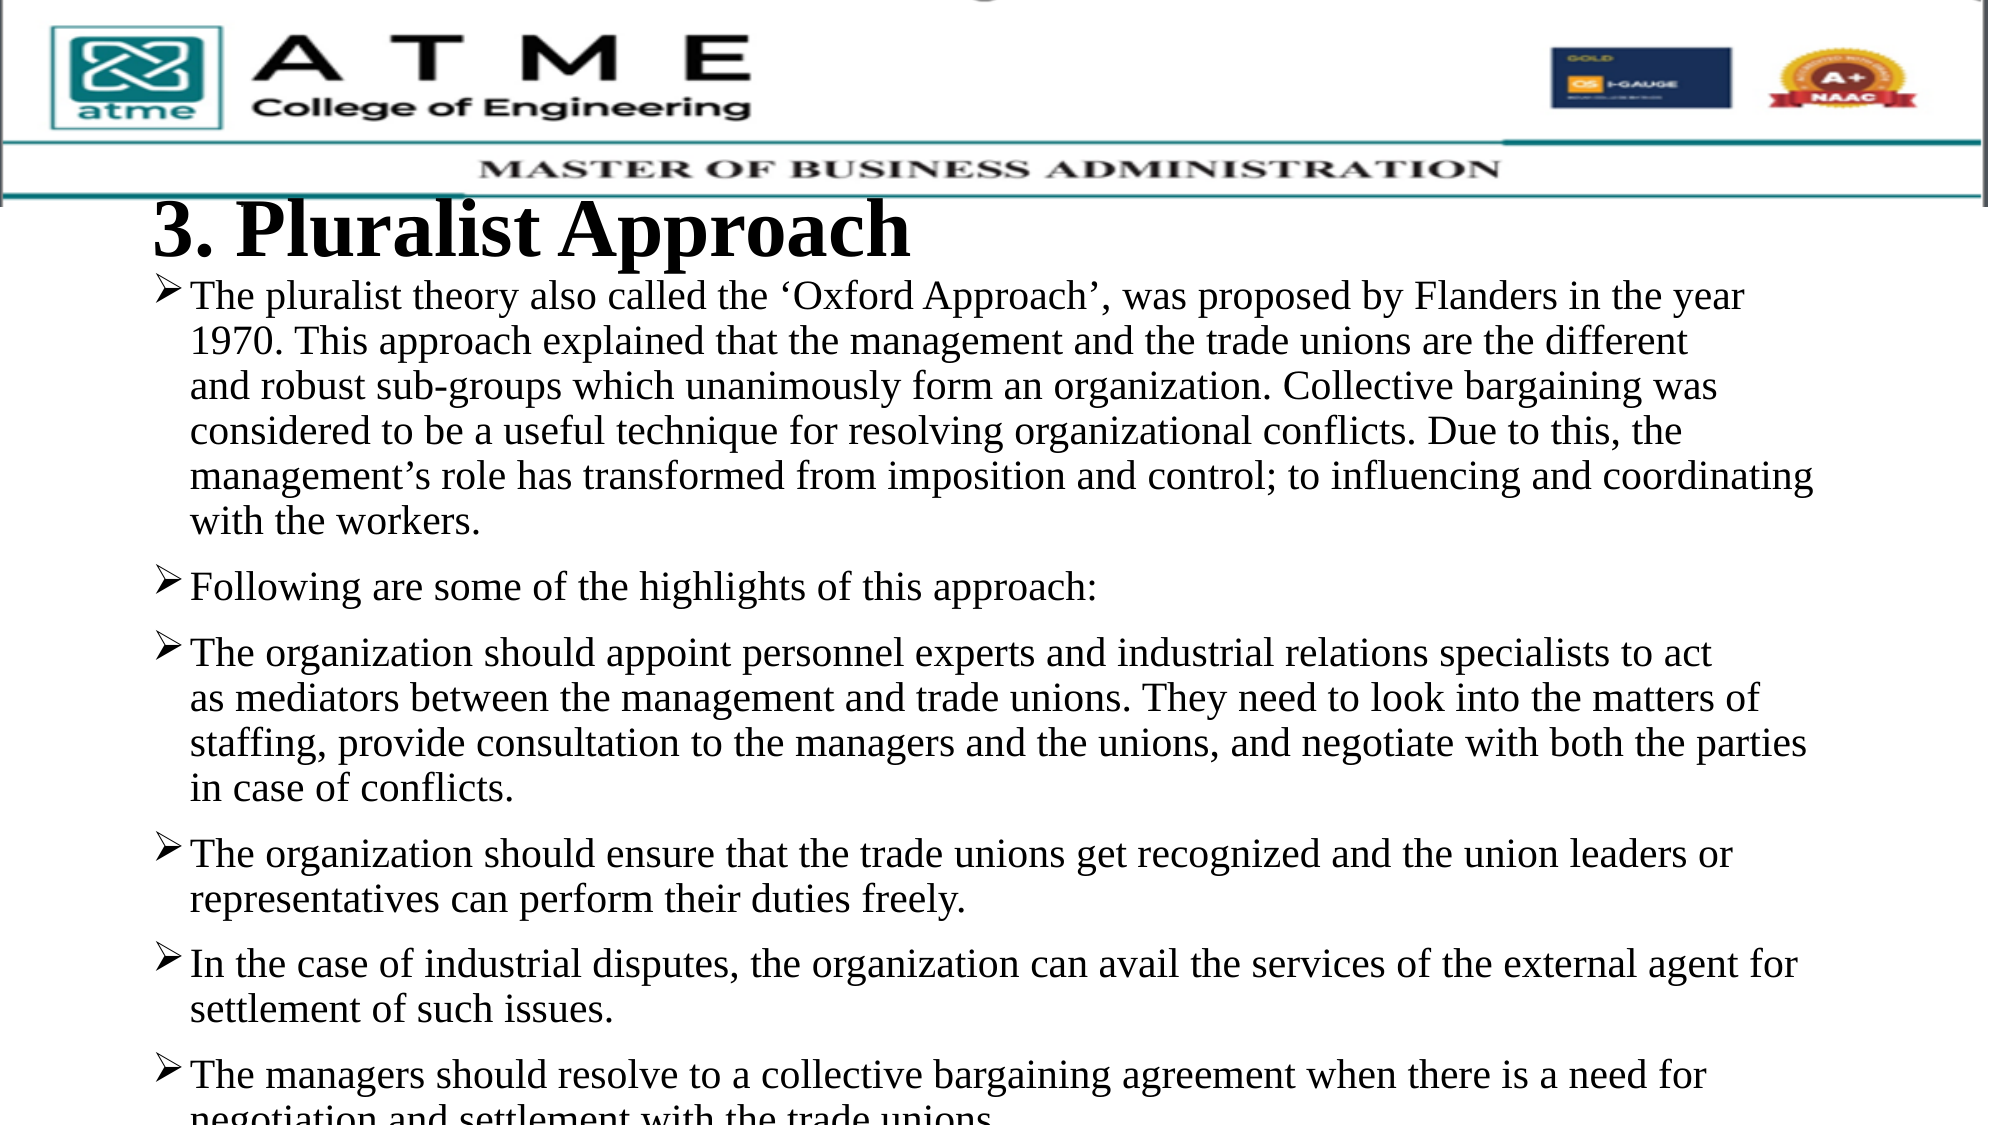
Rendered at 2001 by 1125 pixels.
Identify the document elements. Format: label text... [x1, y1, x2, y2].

title 3. Pluralist Approach [137, 171, 1863, 266]
list The pluralist theory also called the ‘Oxford Approach’, was proposed by Flanders in the year 1970. This approach explained that the management and the trade unions are the different and robust sub-groups which unanimously form an organization. Collective bargaining was considered to be a useful technique for resolving organizational conflicts. Due to this, the management’s role has transformed from imposition and control; to influencing and coordinating with the workers. Following are some of the highlights of this approach: The organization should appoint personnel experts and industrial relations specialists to act as mediators between the management and trade unions. They need to look into the matters of staffing, provide consultation to the managers and the unions, and negotiate with both the parties in case of conflicts. The organization should ensure that the trade unions get recognized and the union leaders or representatives can perform their duties freely. In the case of industrial disputes, the organization can avail the services of the external agent for settlement of such issues. The managers should resolve to a collective bargaining agreement when there is a need for negotiation and settlement with the trade unions. [137, 266, 1863, 1104]
picture [0, 0, 1988, 207]
